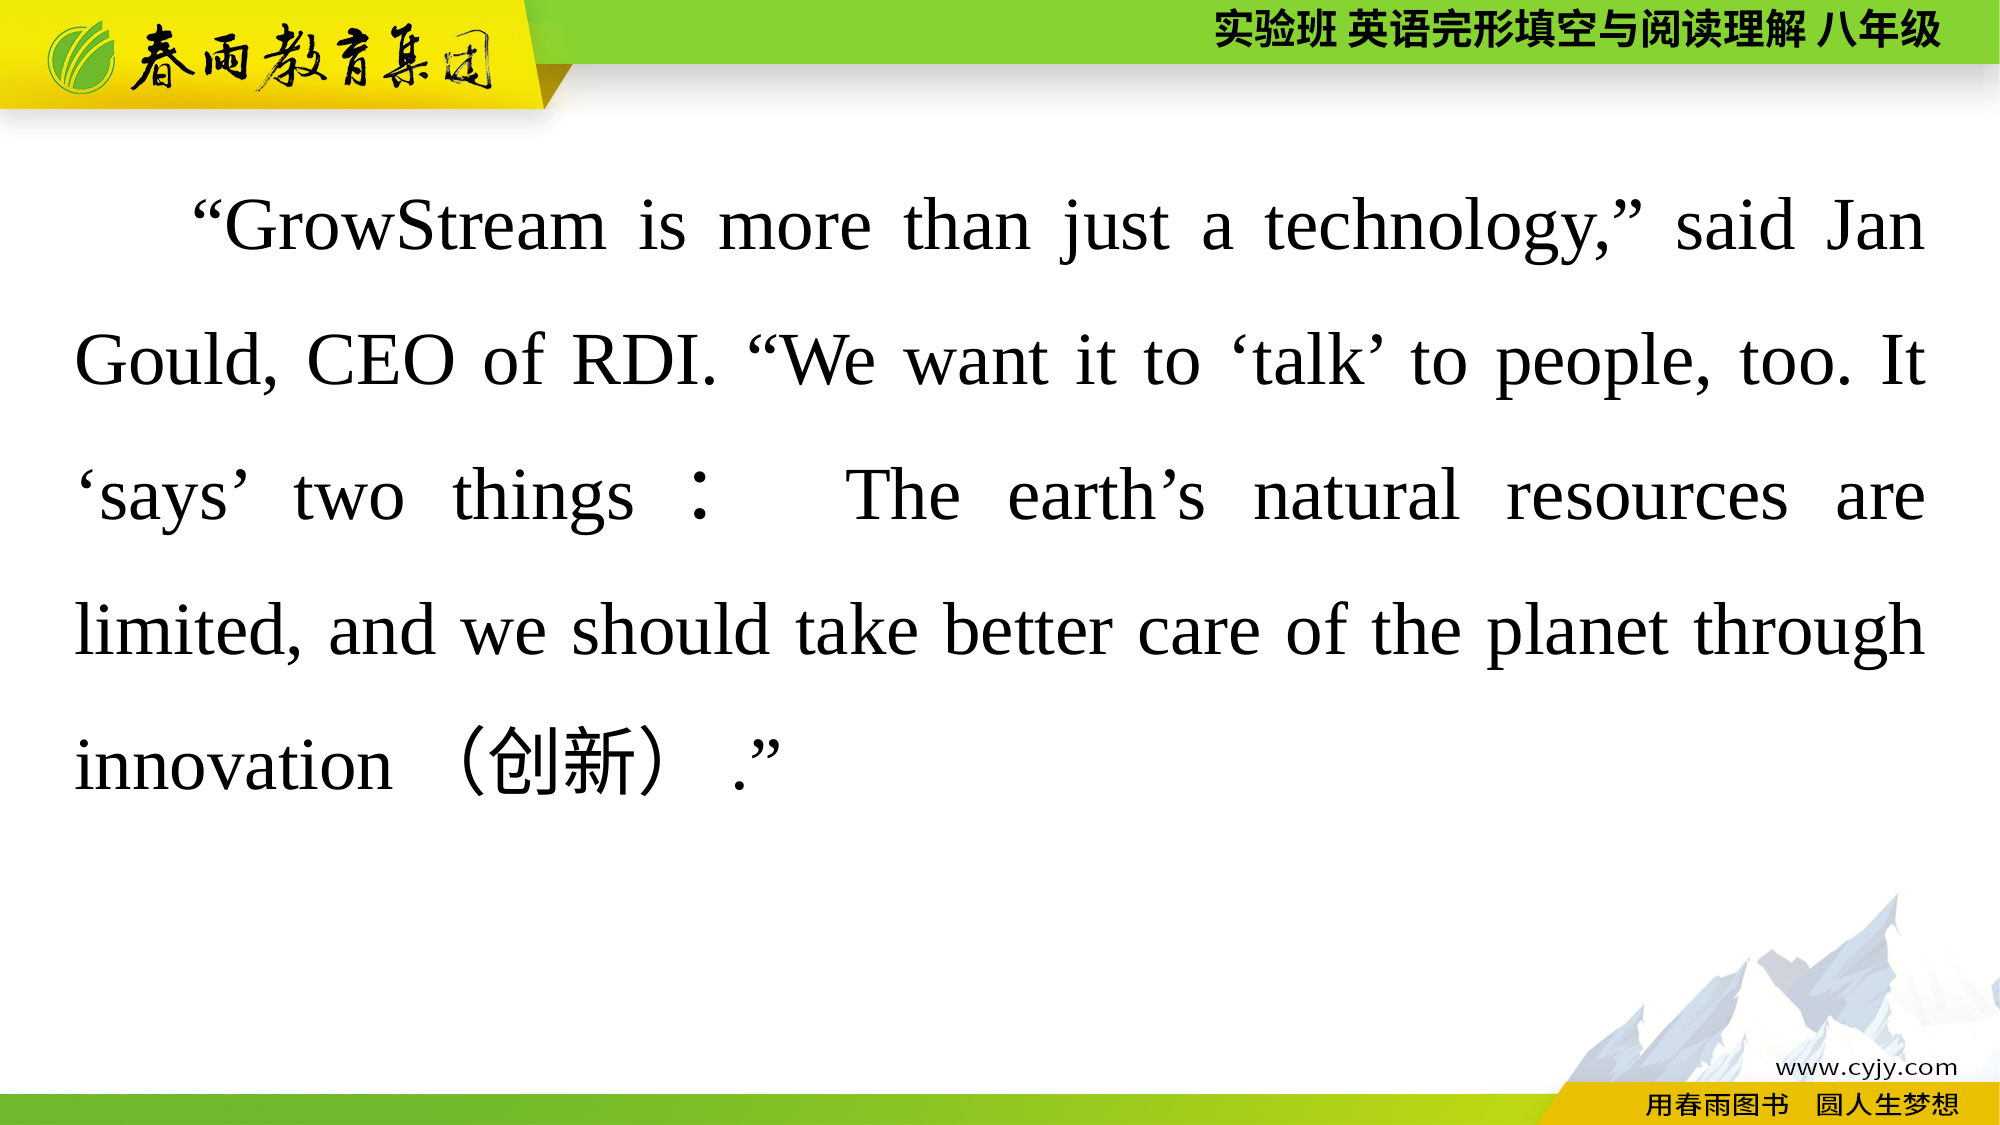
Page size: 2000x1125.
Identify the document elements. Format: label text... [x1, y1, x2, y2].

list “GrowStream is more than just a technology,” said Jan Gould, CEO of RDI. “We want it to ‘talk’ to people, too. It ‘says’ two things： The earth’s natural resources are limited, and we should take better care of the planet through innovation（创新）.” [59, 122, 1944, 820]
picture [0, 0, 2000, 1125]
